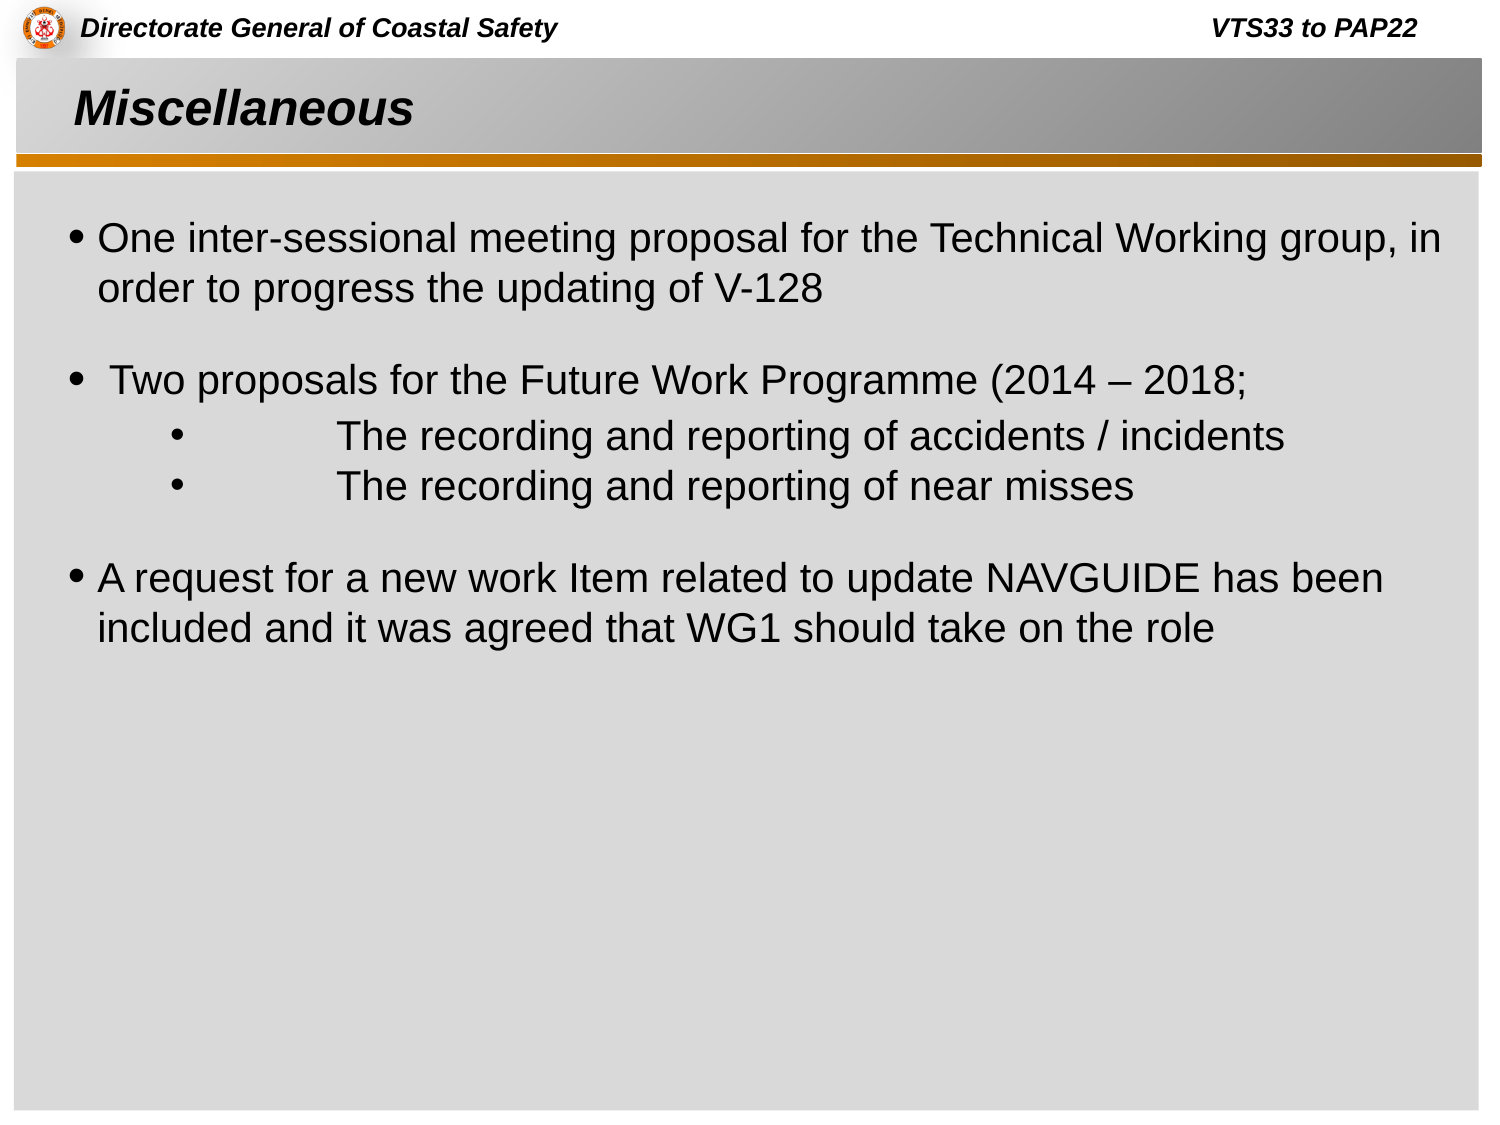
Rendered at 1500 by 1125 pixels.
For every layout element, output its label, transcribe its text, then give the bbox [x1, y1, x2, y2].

text_box One inter-sessional meeting proposal for the Technical Working group, in order to progress the updating of V-128 Two proposals for the Future Work Programme (2014 – 2018; The recording and reporting of accidents / incidents The recording and reporting of near misses A request for a new work Item related to update NAVGUIDE has been included and it was agreed that WG1 should take on the role [53, 203, 1459, 750]
picture [23, 6, 65, 49]
title Miscellaneous [16, 58, 1482, 153]
